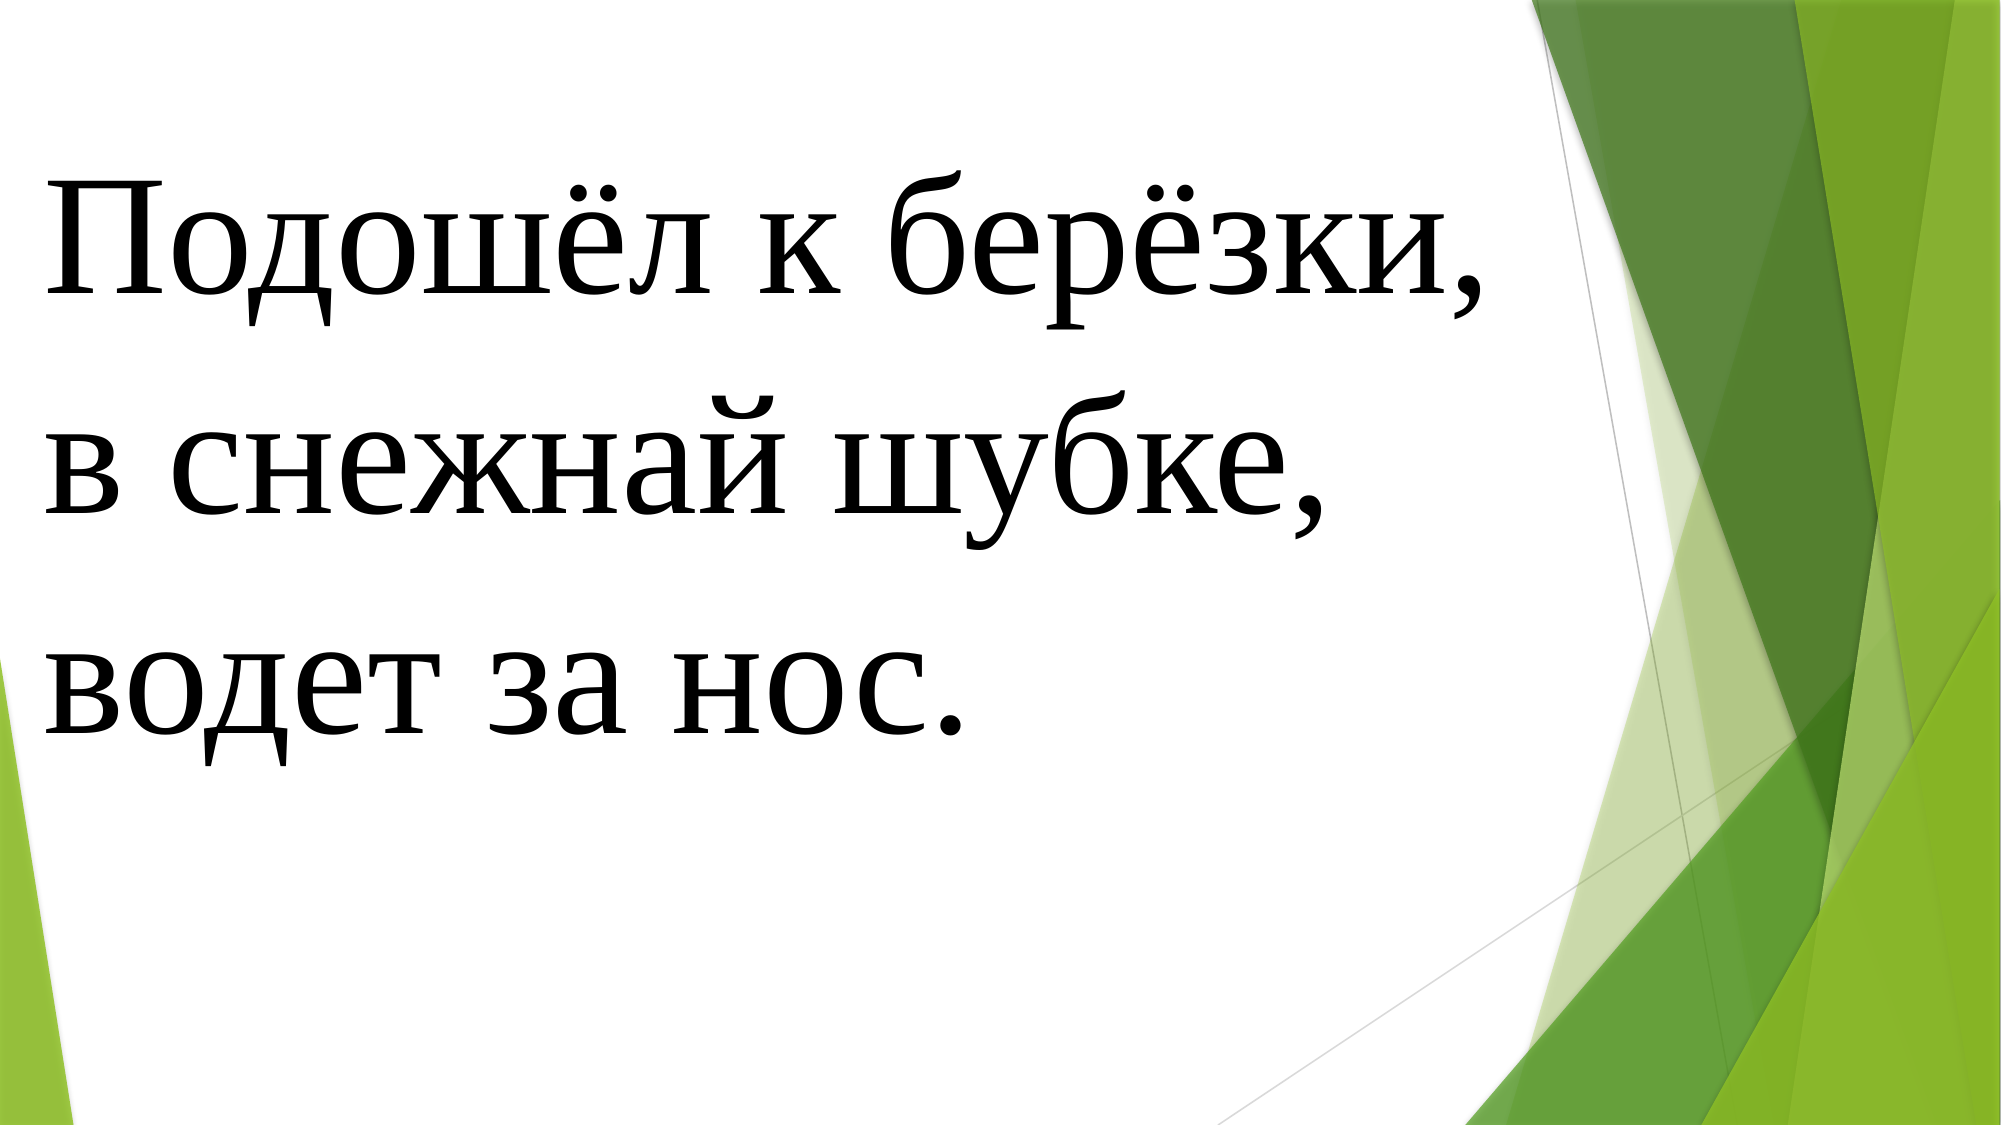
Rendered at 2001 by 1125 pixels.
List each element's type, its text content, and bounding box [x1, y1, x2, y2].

title Подошёл к берёзки, в снежнай шубке, водет за нос. [29, 99, 1636, 981]
